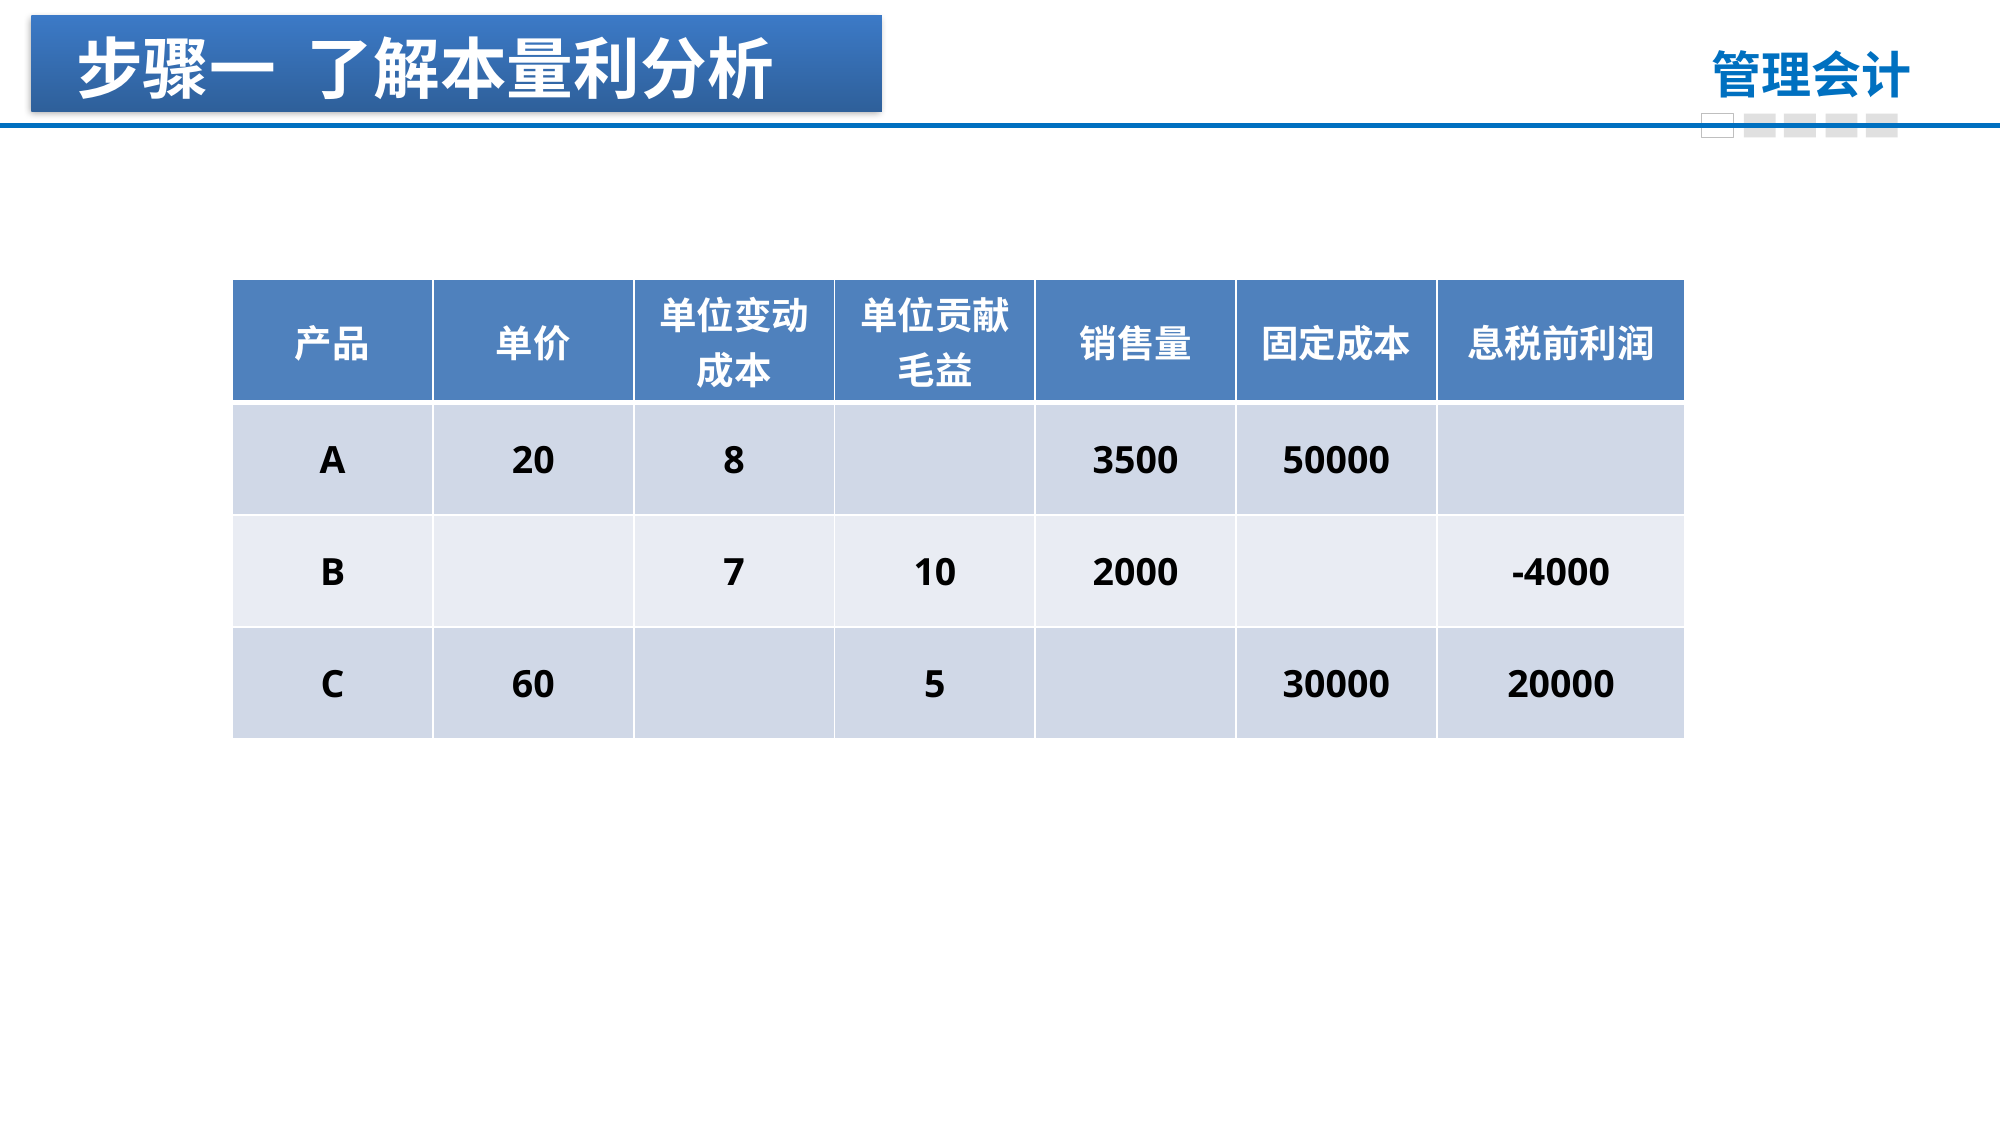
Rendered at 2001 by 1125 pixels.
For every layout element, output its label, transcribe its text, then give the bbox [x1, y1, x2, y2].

table_cell [1438, 405, 1684, 514]
table_cell -4000 [1438, 516, 1684, 626]
table_cell [835, 405, 1034, 514]
table_header 销售量 [1036, 280, 1235, 400]
table_cell 50000 [1237, 405, 1436, 514]
table_cell [1036, 628, 1235, 738]
table_cell [635, 628, 834, 738]
table_cell 3500 [1036, 405, 1235, 514]
table_cell 5 [835, 628, 1034, 738]
table_cell [434, 516, 633, 626]
table_header 息税前利润 [1438, 280, 1684, 400]
table_cell A [233, 405, 432, 514]
table_header 单位贡献毛益 [835, 280, 1034, 400]
table_header 产品 [233, 280, 432, 400]
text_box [31, 14, 883, 197]
table_cell 8 [635, 405, 834, 514]
table_cell 7 [635, 516, 834, 626]
table_cell 60 [434, 628, 633, 738]
table_cell 30000 [1237, 628, 1436, 738]
table_header 单价 [434, 280, 633, 400]
table_cell [1237, 516, 1436, 626]
table_cell 20000 [1438, 628, 1684, 738]
table_cell C [233, 628, 432, 738]
table_header 单位变动成本 [635, 280, 834, 400]
table_header 固定成本 [1237, 280, 1436, 400]
table_cell 20 [434, 405, 633, 514]
table_cell 10 [835, 516, 1034, 626]
table_cell 2000 [1036, 516, 1235, 626]
table_cell B [233, 516, 432, 626]
